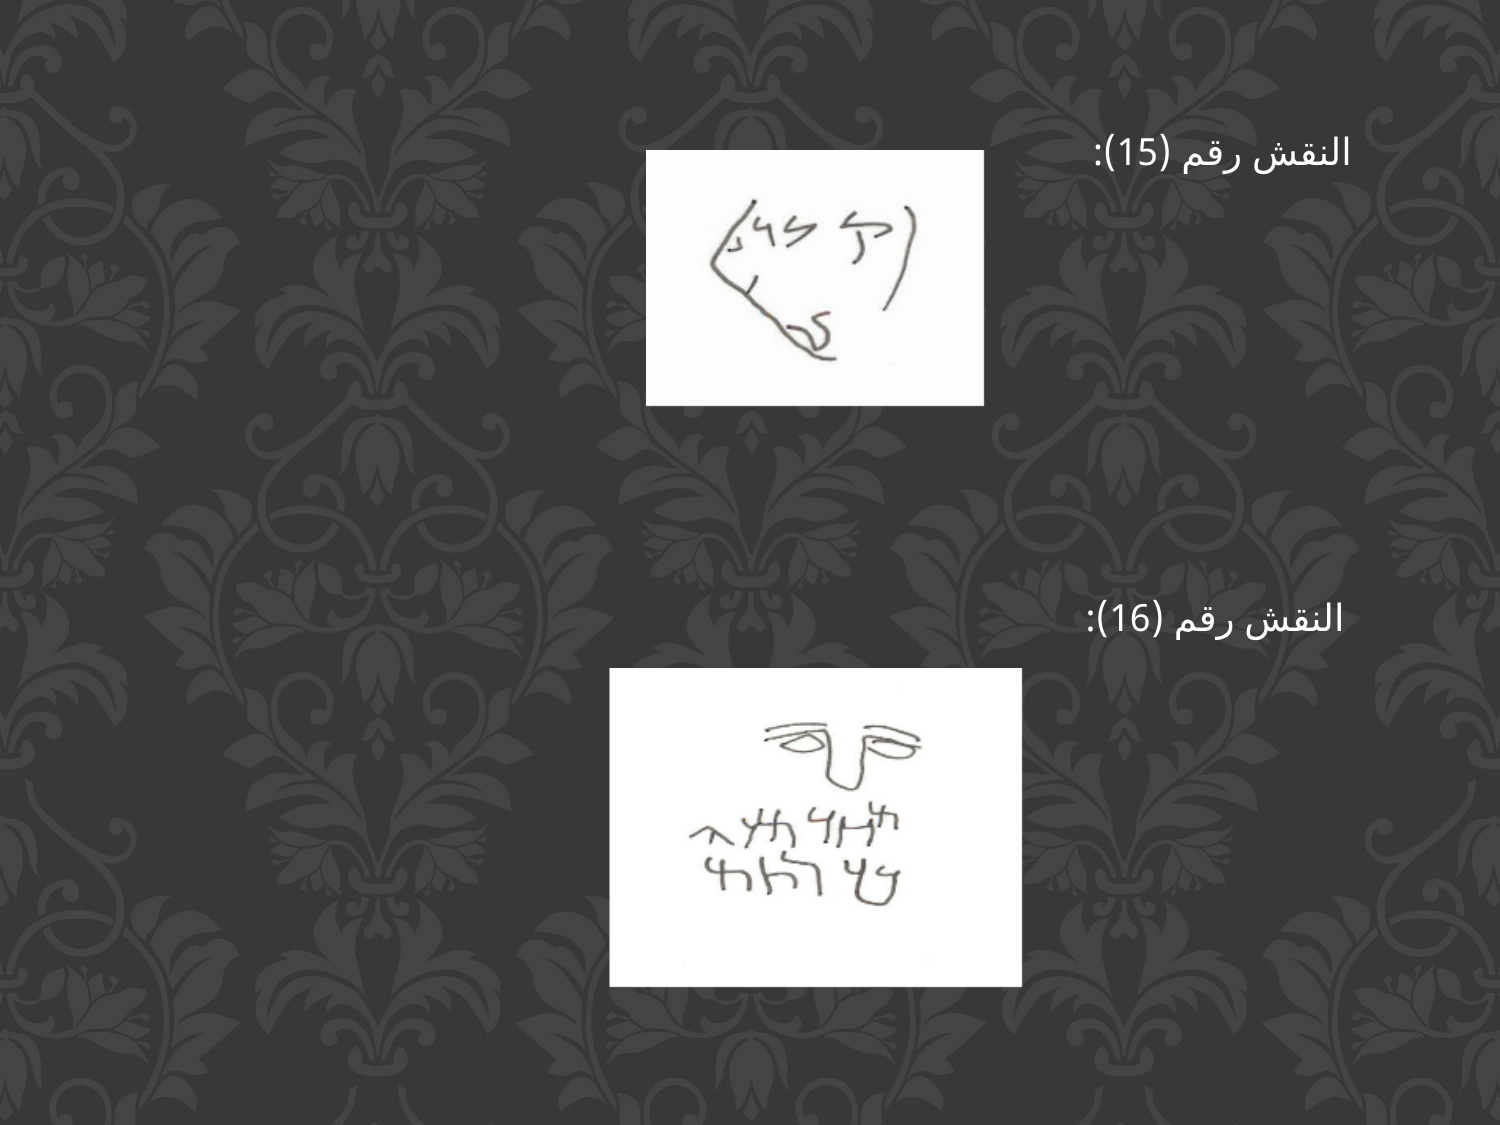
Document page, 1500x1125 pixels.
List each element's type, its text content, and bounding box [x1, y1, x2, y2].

text_box النقش رقم (15): [1036, 120, 1367, 181]
picture [607, 668, 1025, 990]
picture [646, 150, 986, 408]
text_box النقش رقم (16): [1070, 586, 1360, 646]
